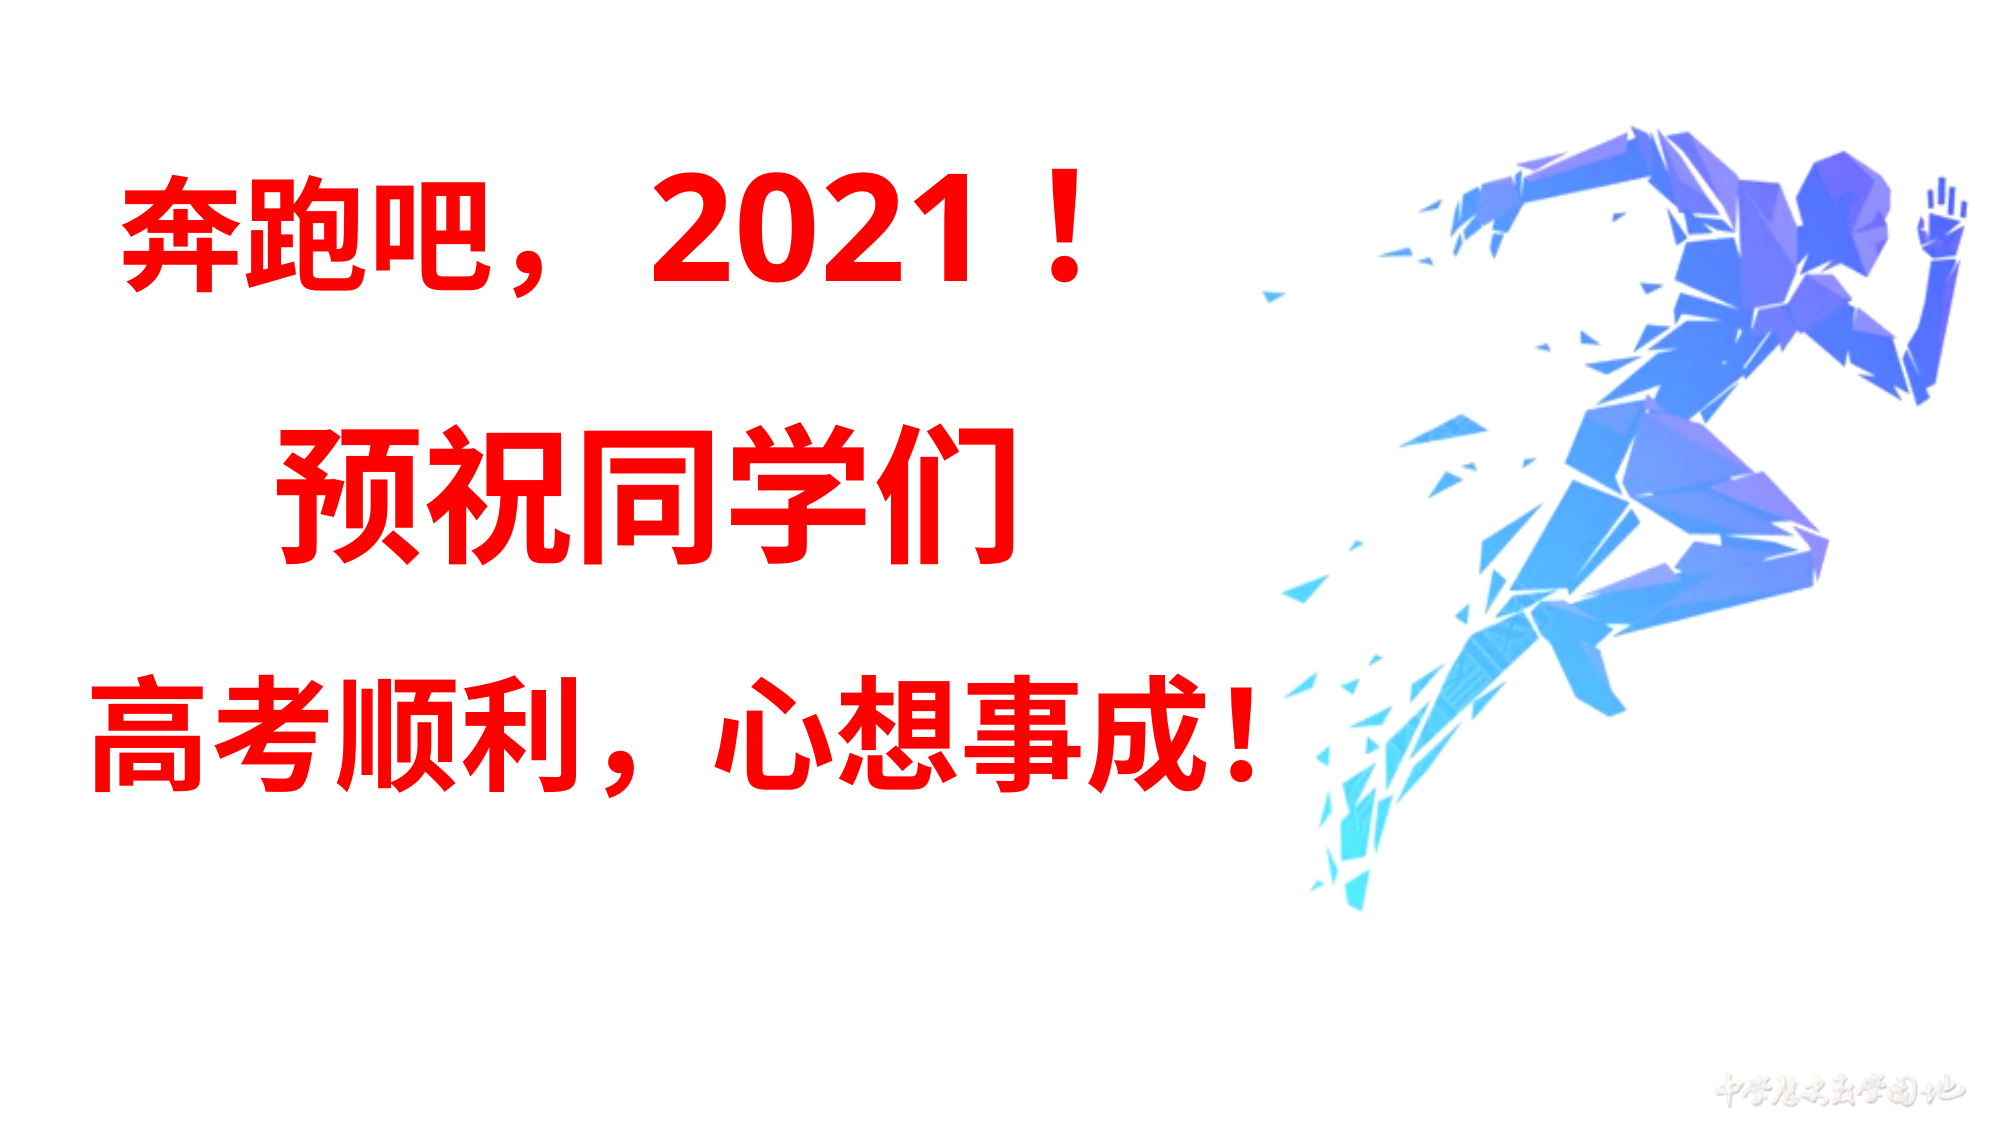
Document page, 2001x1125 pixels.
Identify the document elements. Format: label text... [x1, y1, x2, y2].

text_box 奔跑吧，2021！ 预祝同学们 高考顺利，心想事成！ [22, 34, 1275, 1125]
picture [1715, 1073, 1966, 1108]
picture [1249, 114, 1996, 954]
